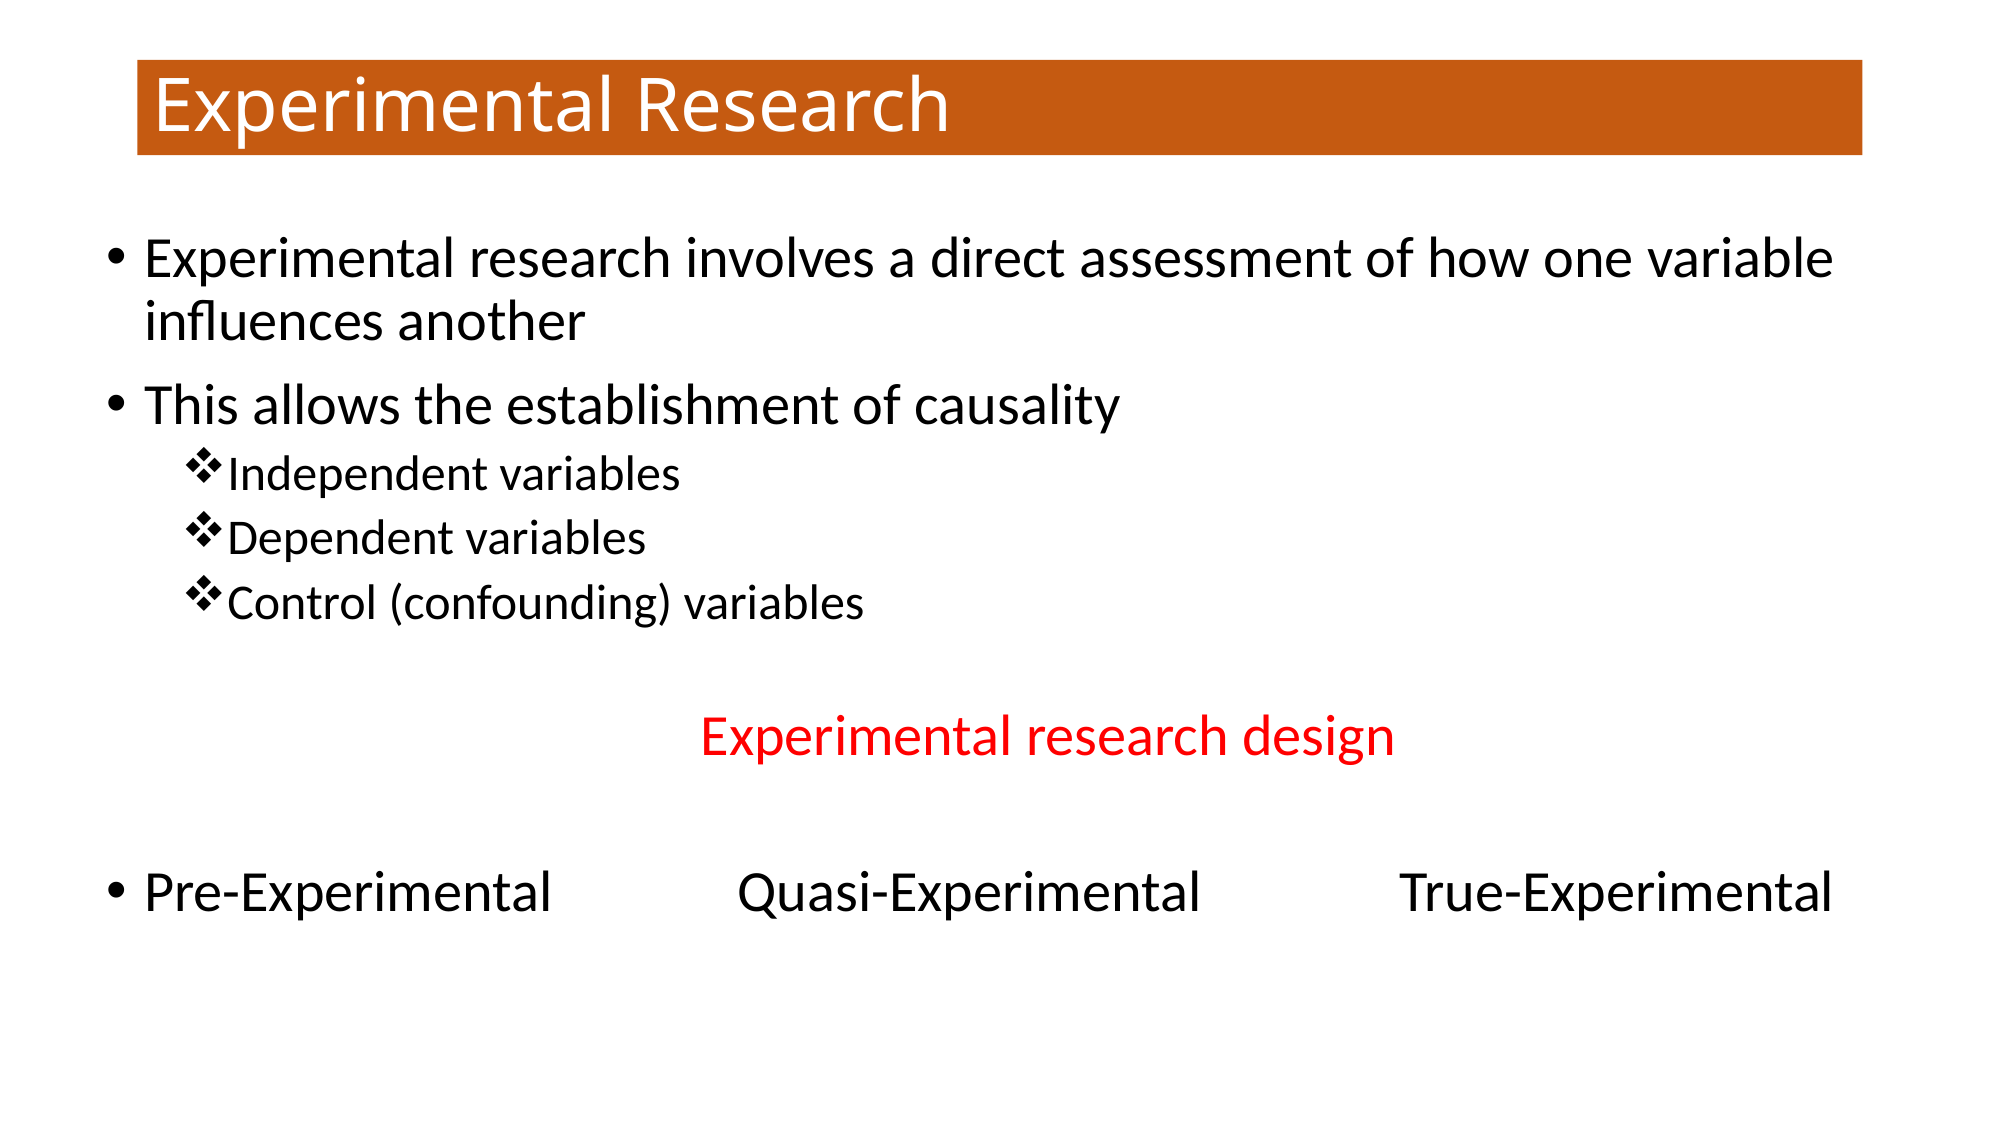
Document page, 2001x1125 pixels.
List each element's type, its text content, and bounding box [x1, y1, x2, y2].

title Experimental Research [137, 59, 1863, 156]
list Experimental research involves a direct assessment of how one variable influences another This allows the establishment of causality Independent variables Dependent variables Control (confounding) variables Experimental research design Pre-Experimental Quasi-Experimental True-Experimental [91, 220, 1931, 1053]
